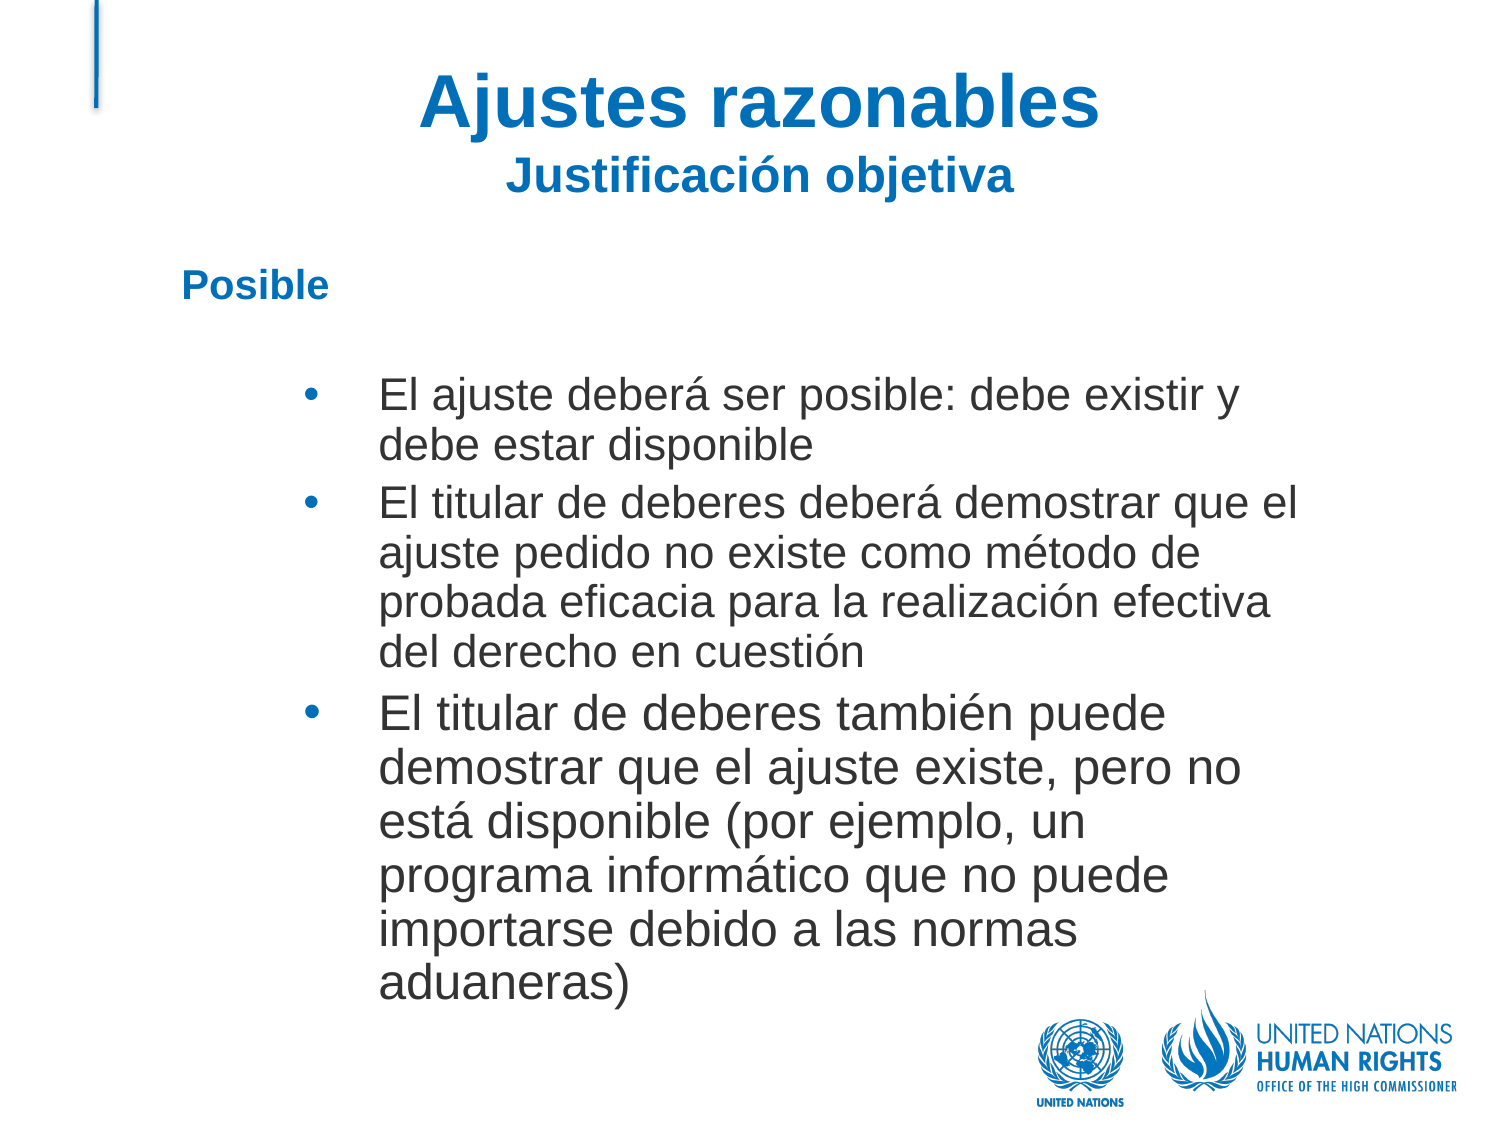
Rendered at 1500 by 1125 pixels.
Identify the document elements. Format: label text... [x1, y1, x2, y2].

title Ajustes razonables Justificación objetiva [64, 45, 1456, 224]
picture [1037, 990, 1457, 1107]
text_box Posible El ajuste deberá ser posible: debe existir y debe estar disponible El titular de deberes deberá demostrar que el ajuste pedido no existe como método de probada eficacia para la realización efectiva del derecho en cuestión El titular de deberes también puede demostrar que el ajuste existe, pero no está disponible (por ejemplo, un programa informático que no puede importarse debido a las normas aduaneras) [166, 256, 1325, 925]
